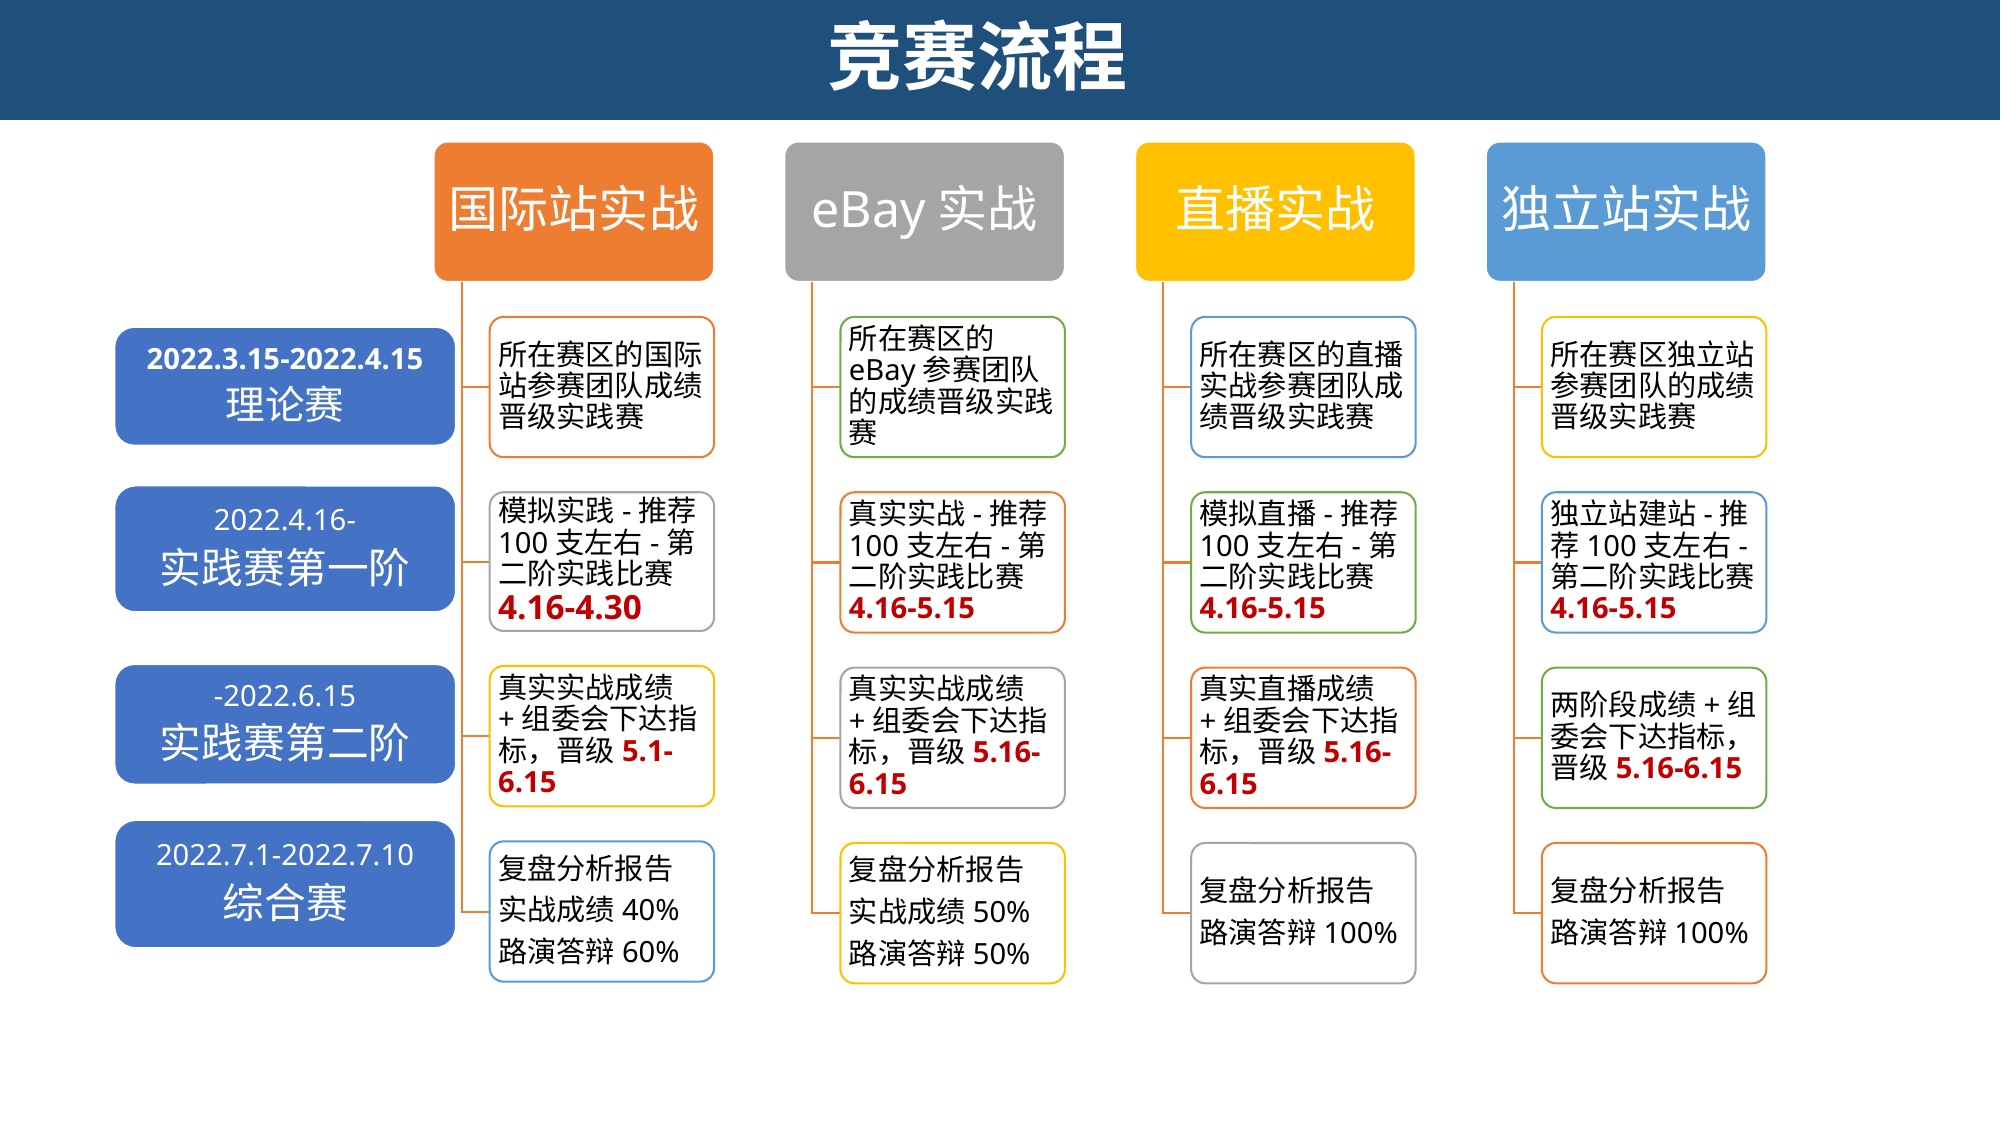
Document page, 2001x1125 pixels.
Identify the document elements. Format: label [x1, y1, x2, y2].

text_box [433, 117, 1767, 1007]
picture [0, 0, 2000, 120]
text_box [114, 211, 456, 1101]
